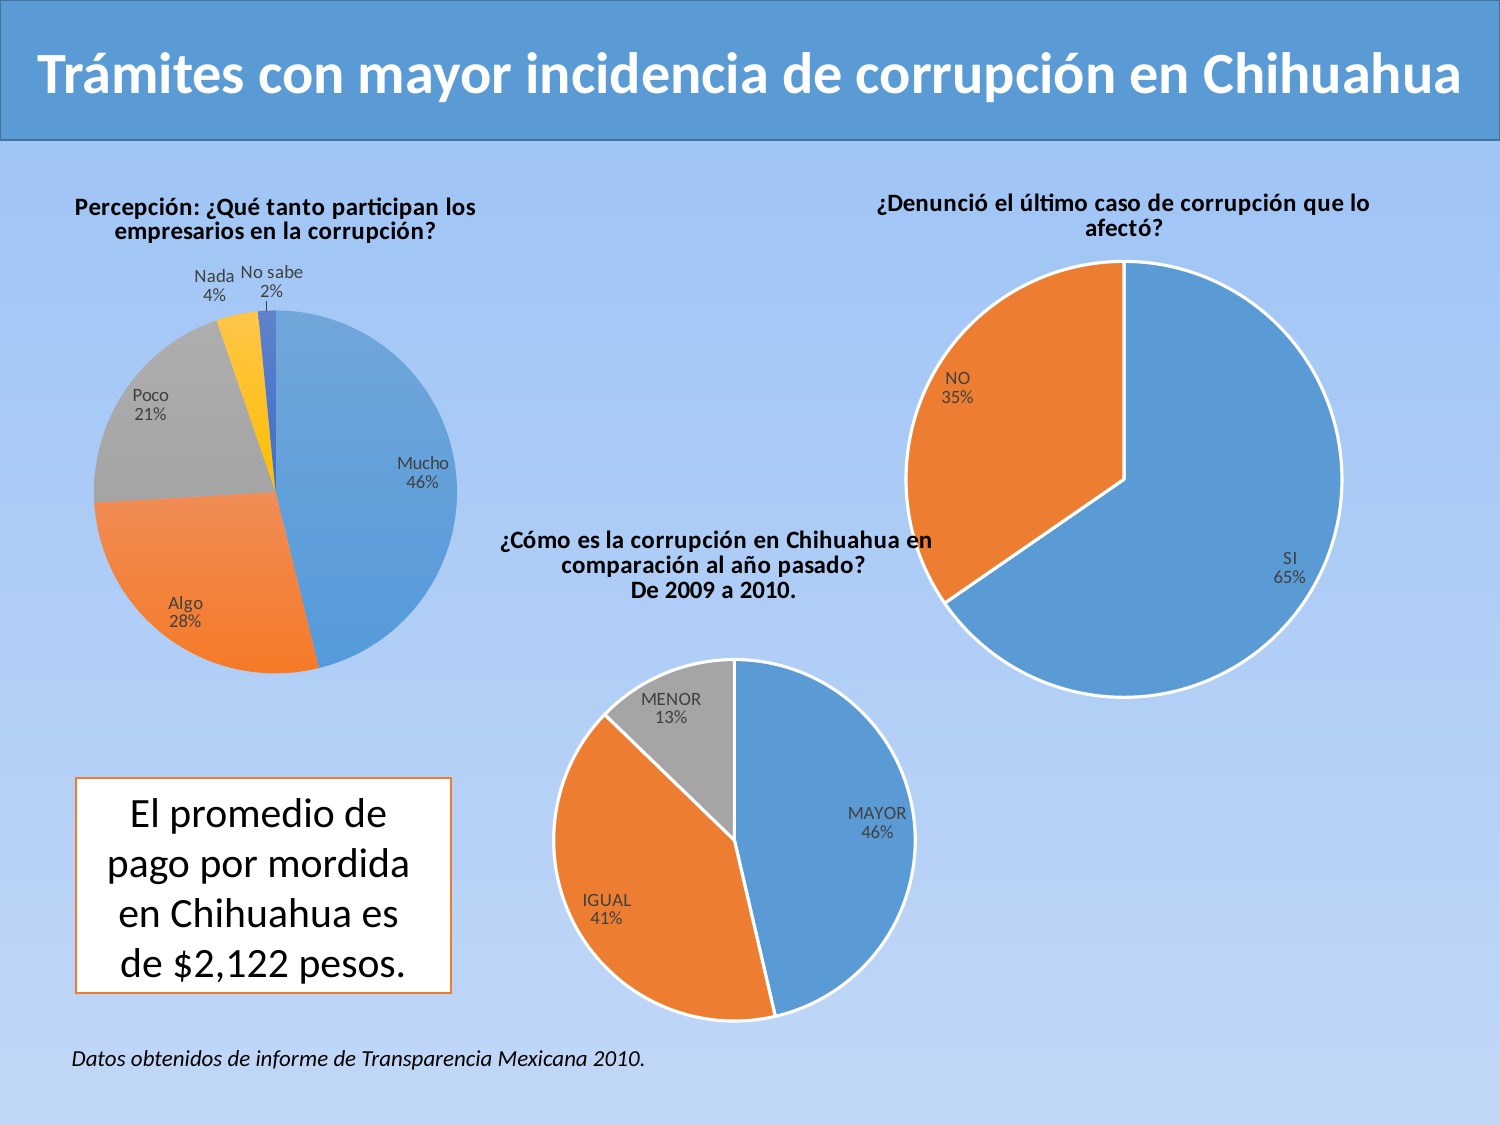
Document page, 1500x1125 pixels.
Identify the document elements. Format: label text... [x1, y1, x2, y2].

text_box Trámites con mayor incidencia de corrupción en Chihuahua [0, 0, 1500, 141]
text_box Datos obtenidos de informe de Transparencia Mexicana 2010. [56, 1036, 948, 1079]
chart [0, 166, 1466, 1036]
text_box El promedio de pago por mordida en Chihuahua es de $2,122 pesos. [75, 777, 354, 994]
